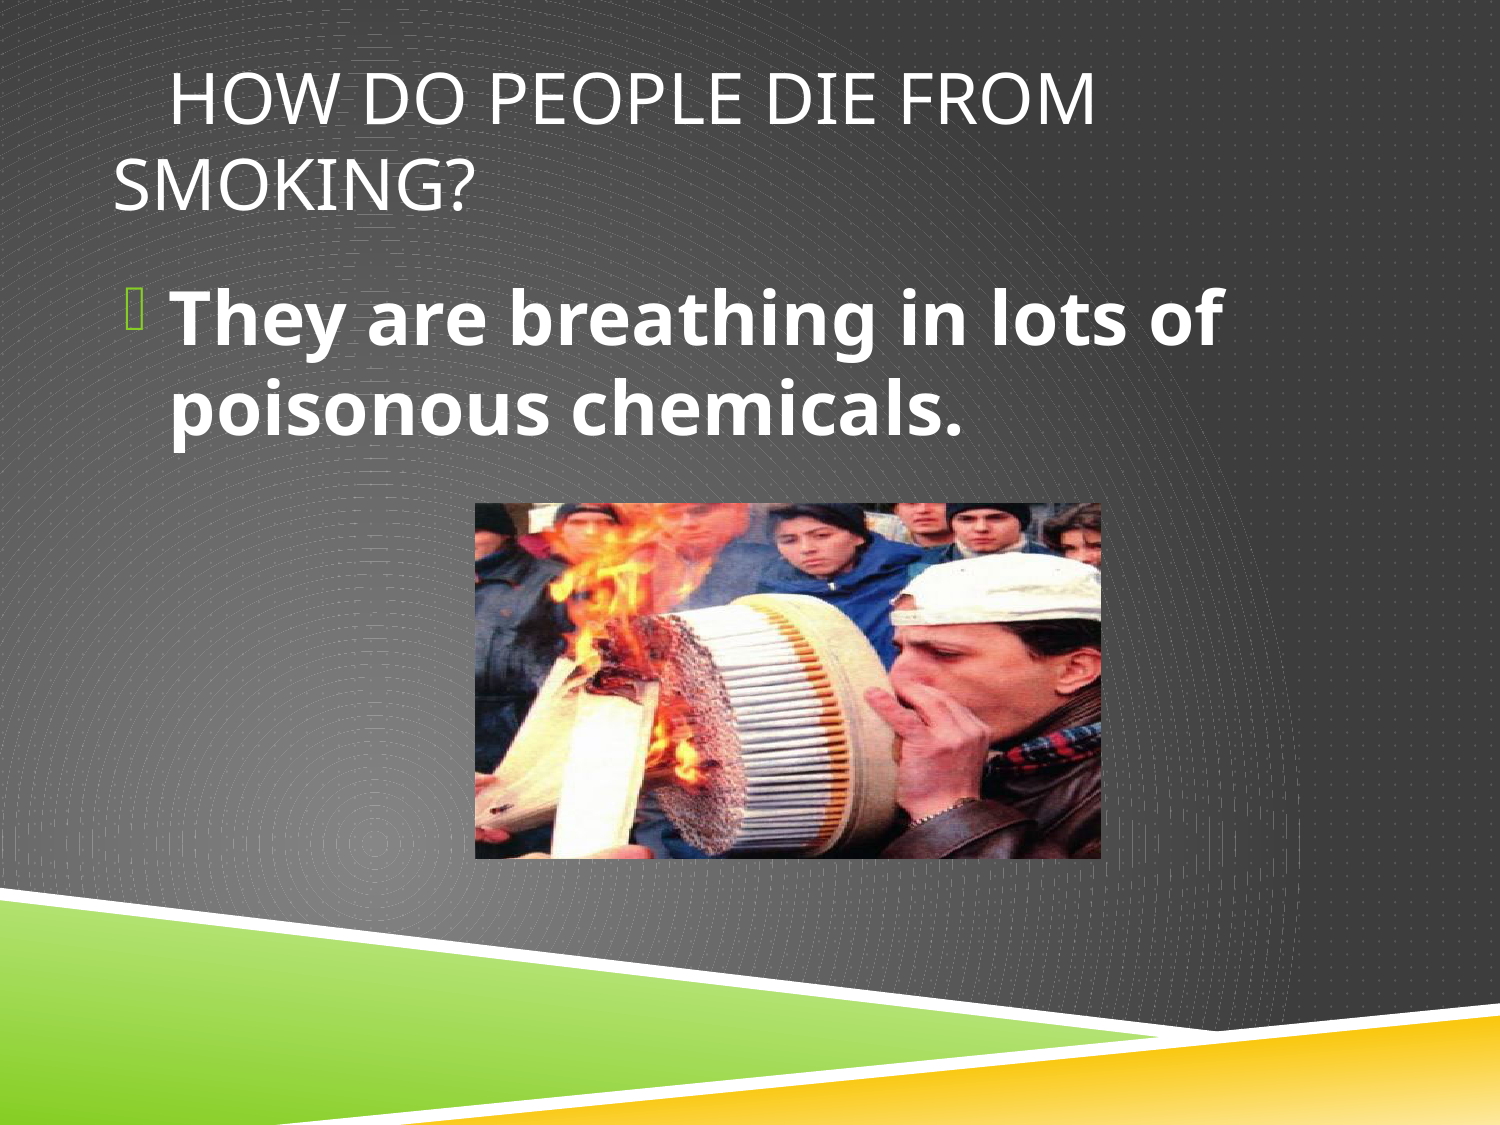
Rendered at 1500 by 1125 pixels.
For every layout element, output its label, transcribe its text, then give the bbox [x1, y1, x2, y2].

list They are breathing in lots of poisonous chemicals. [112, 262, 1388, 875]
title how do people die from smoking? [112, 45, 1388, 233]
picture [475, 503, 1101, 859]
